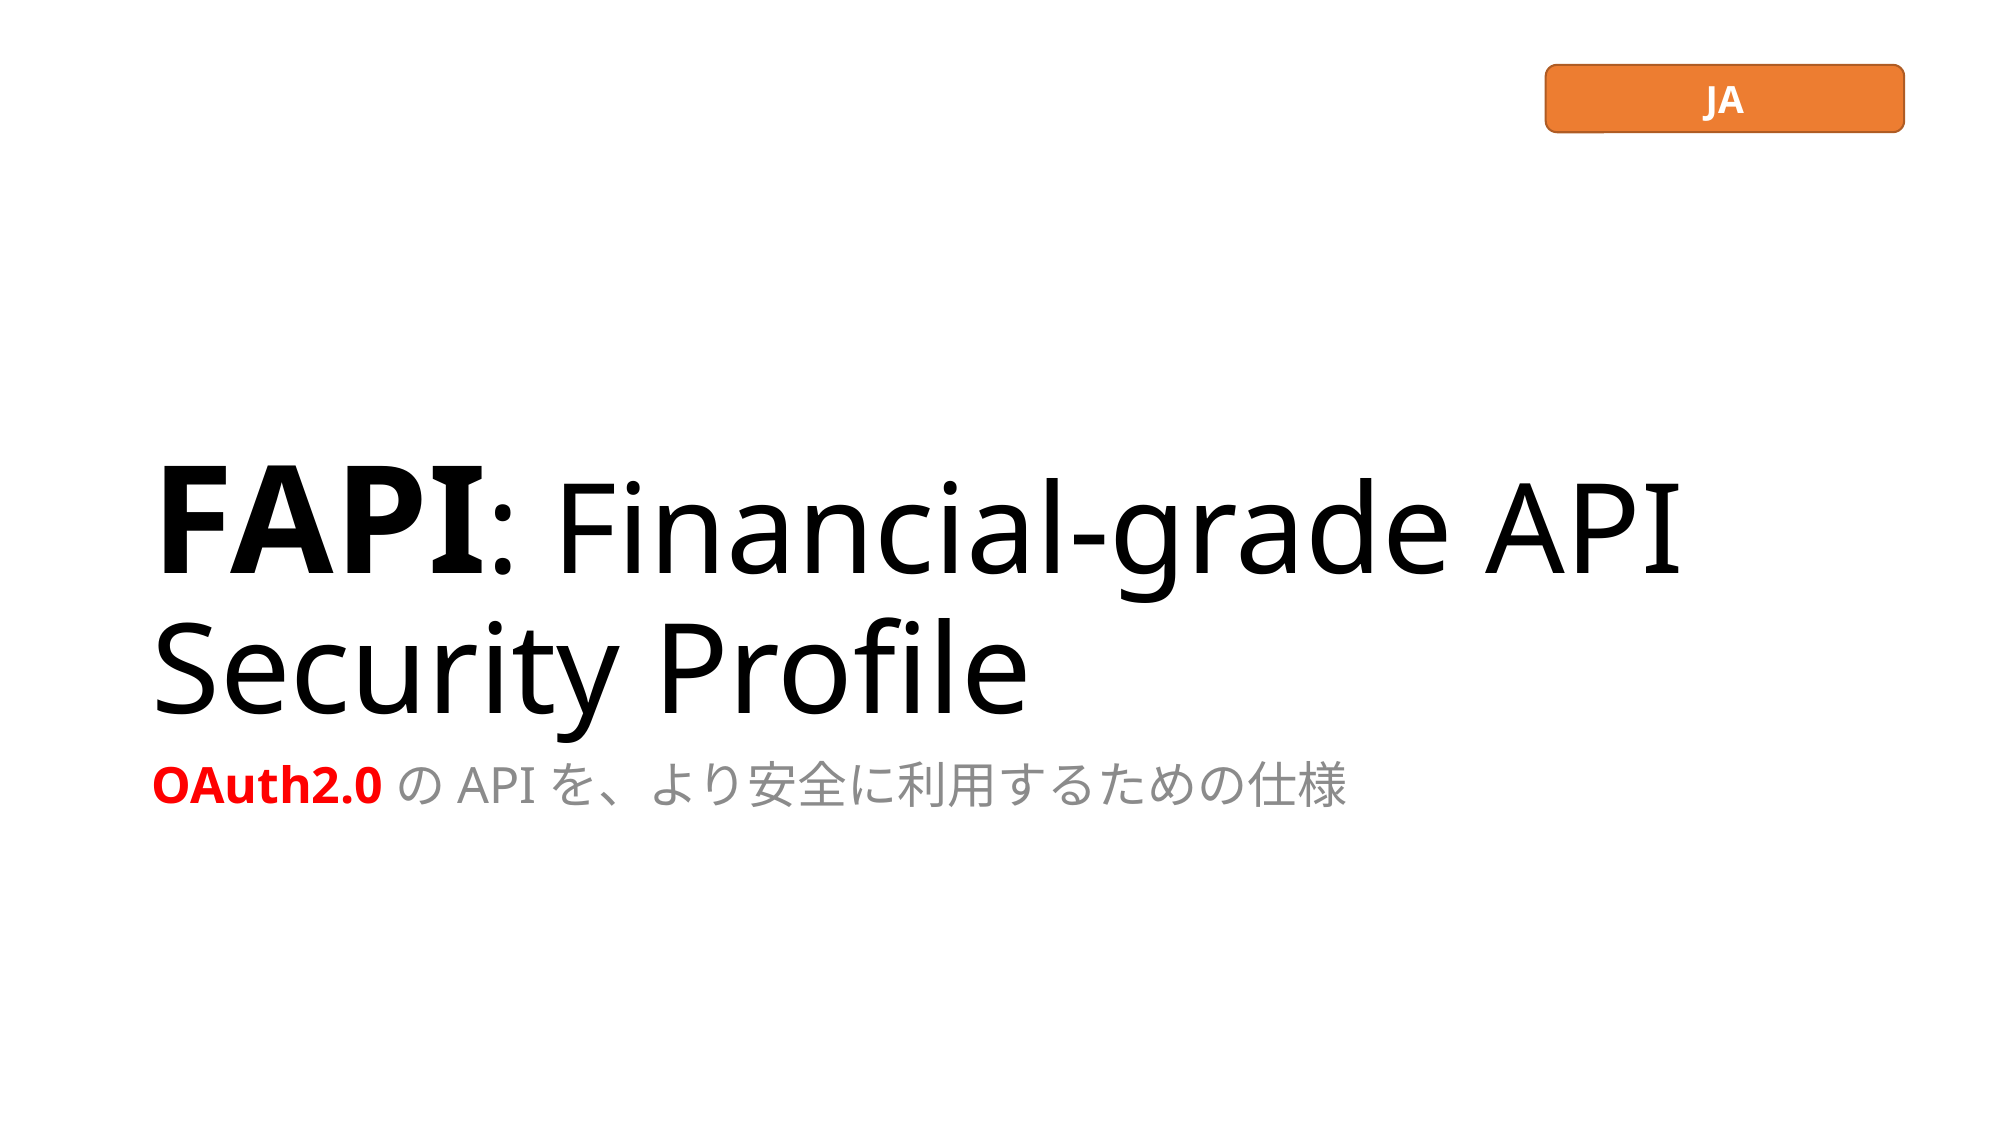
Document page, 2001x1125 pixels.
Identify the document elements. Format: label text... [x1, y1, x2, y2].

title FAPI: Financial-grade API Security Profile [136, 280, 1862, 749]
text_box JA [1544, 63, 1906, 134]
list OAuth2.0のAPIを、より安全に利用するための仕様 [136, 752, 1862, 999]
